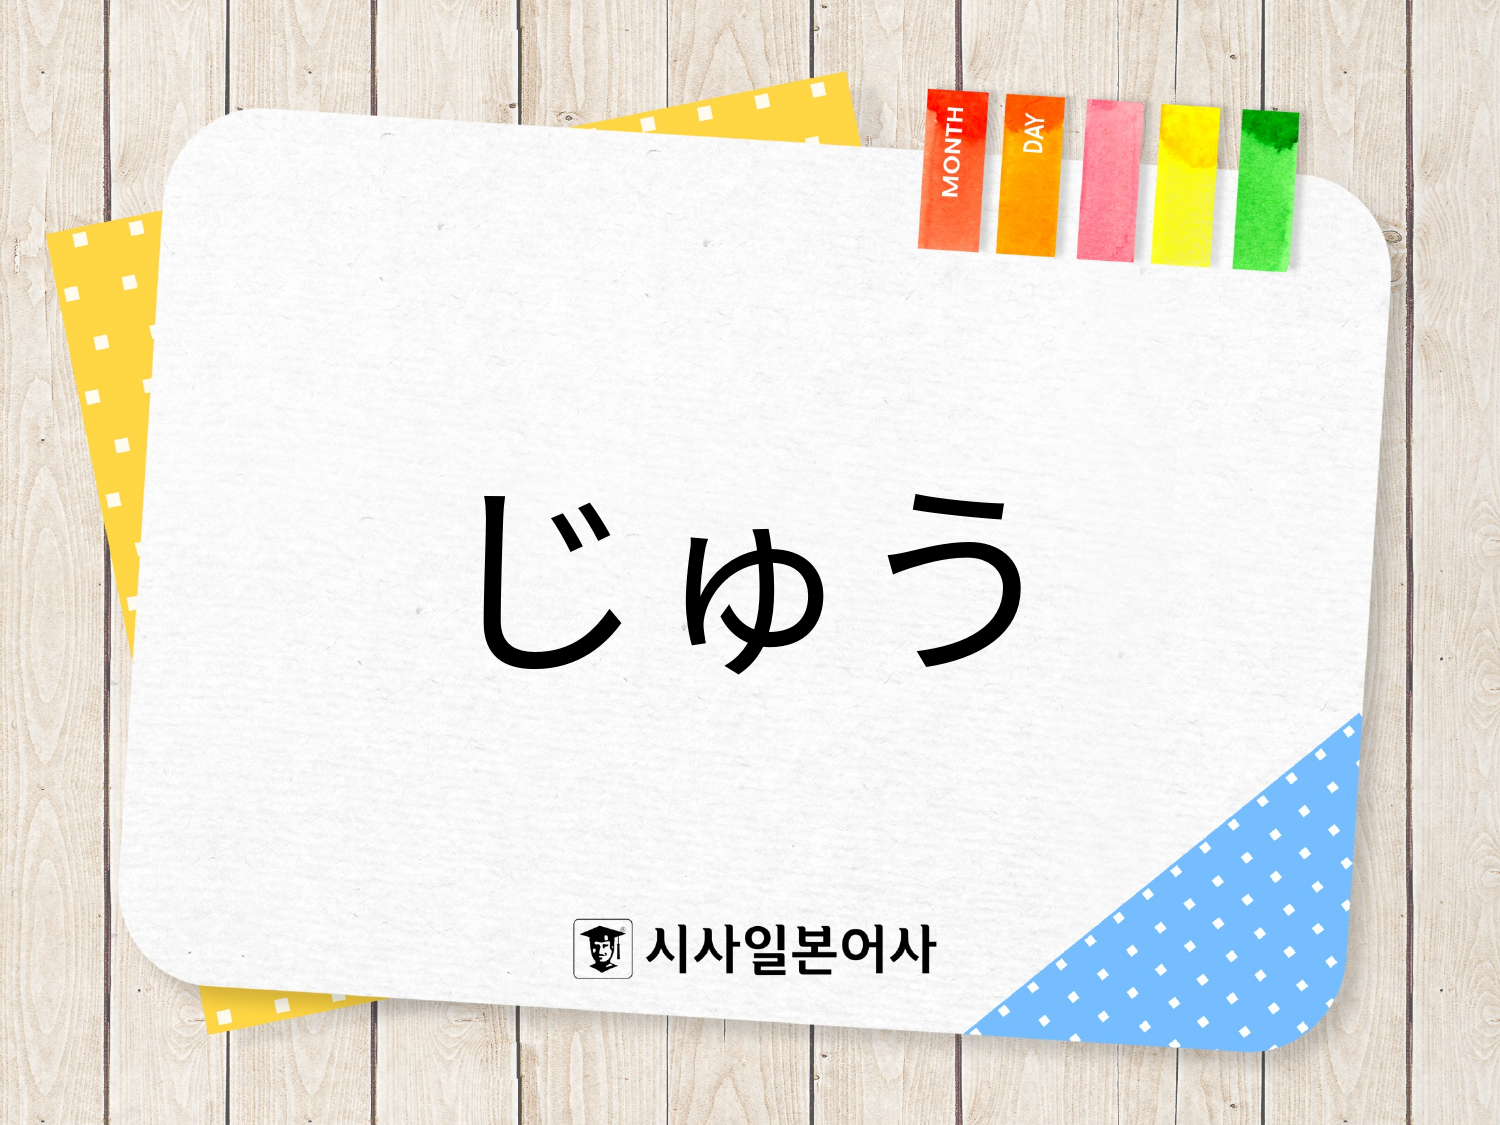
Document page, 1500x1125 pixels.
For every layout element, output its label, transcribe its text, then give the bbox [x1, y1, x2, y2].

picture [0, 0, 1500, 1125]
title じゅう [75, 338, 1425, 811]
